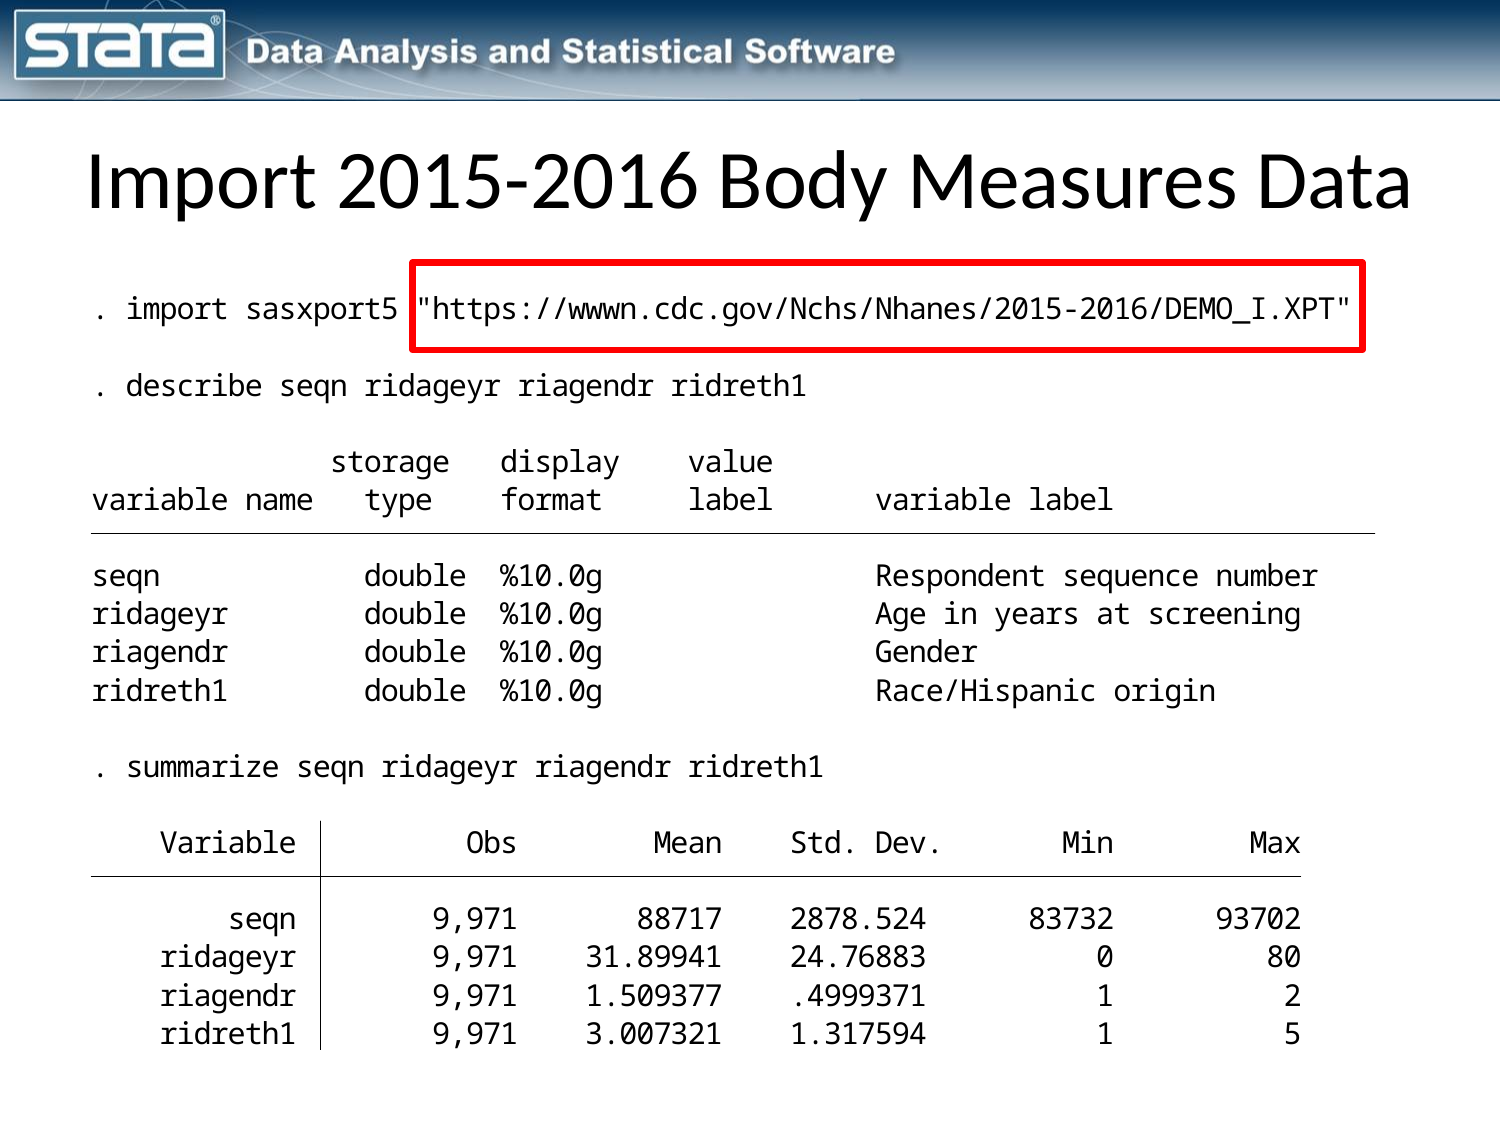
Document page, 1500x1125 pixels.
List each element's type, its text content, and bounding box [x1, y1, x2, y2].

picture [87, 287, 1376, 1051]
picture [0, 0, 1500, 99]
text_box [410, 260, 1365, 285]
title Import 2015-2016 Body Measures Data [0, 99, 1500, 250]
